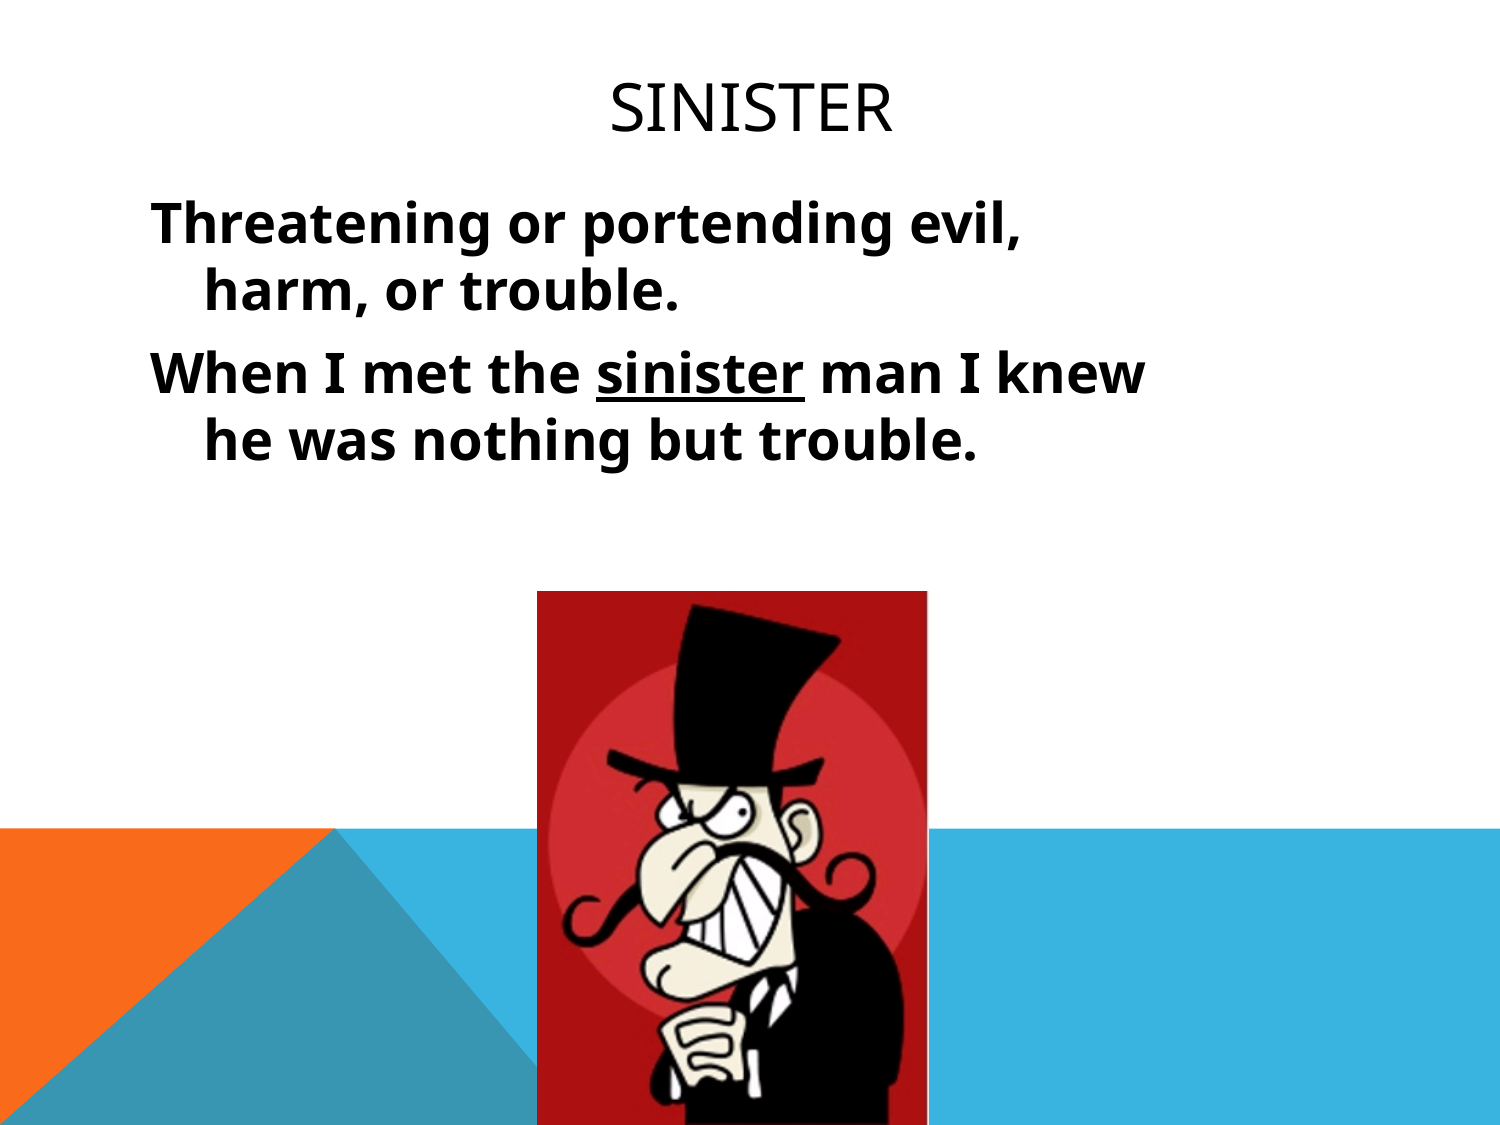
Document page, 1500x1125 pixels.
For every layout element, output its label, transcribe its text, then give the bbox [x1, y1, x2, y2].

title SInister [135, 60, 1369, 150]
picture [537, 591, 929, 1125]
list Threatening or portending evil, harm, or trouble. When I met the sinister man I knew he was nothing but trouble. [135, 179, 1163, 488]
